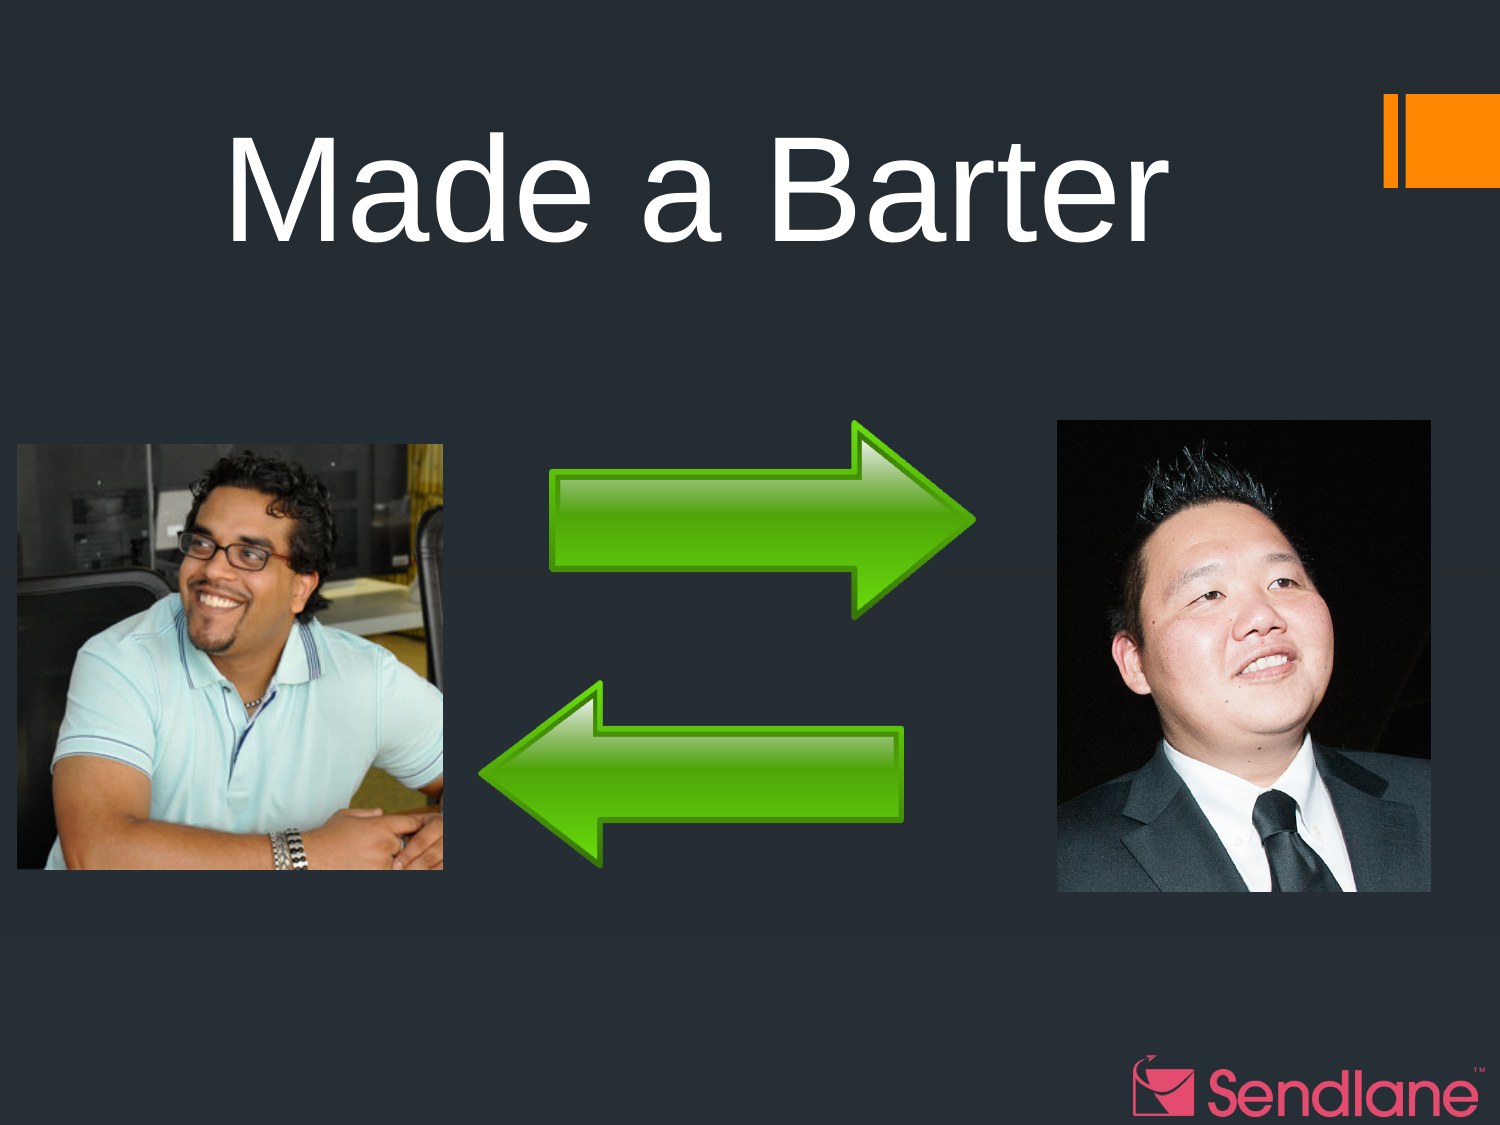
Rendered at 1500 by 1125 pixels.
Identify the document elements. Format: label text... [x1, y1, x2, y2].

picture [17, 443, 444, 871]
picture [548, 420, 977, 621]
picture [477, 680, 905, 869]
picture [1127, 1027, 1489, 1125]
picture [1056, 420, 1432, 892]
title Made a Barter [206, 90, 1282, 280]
